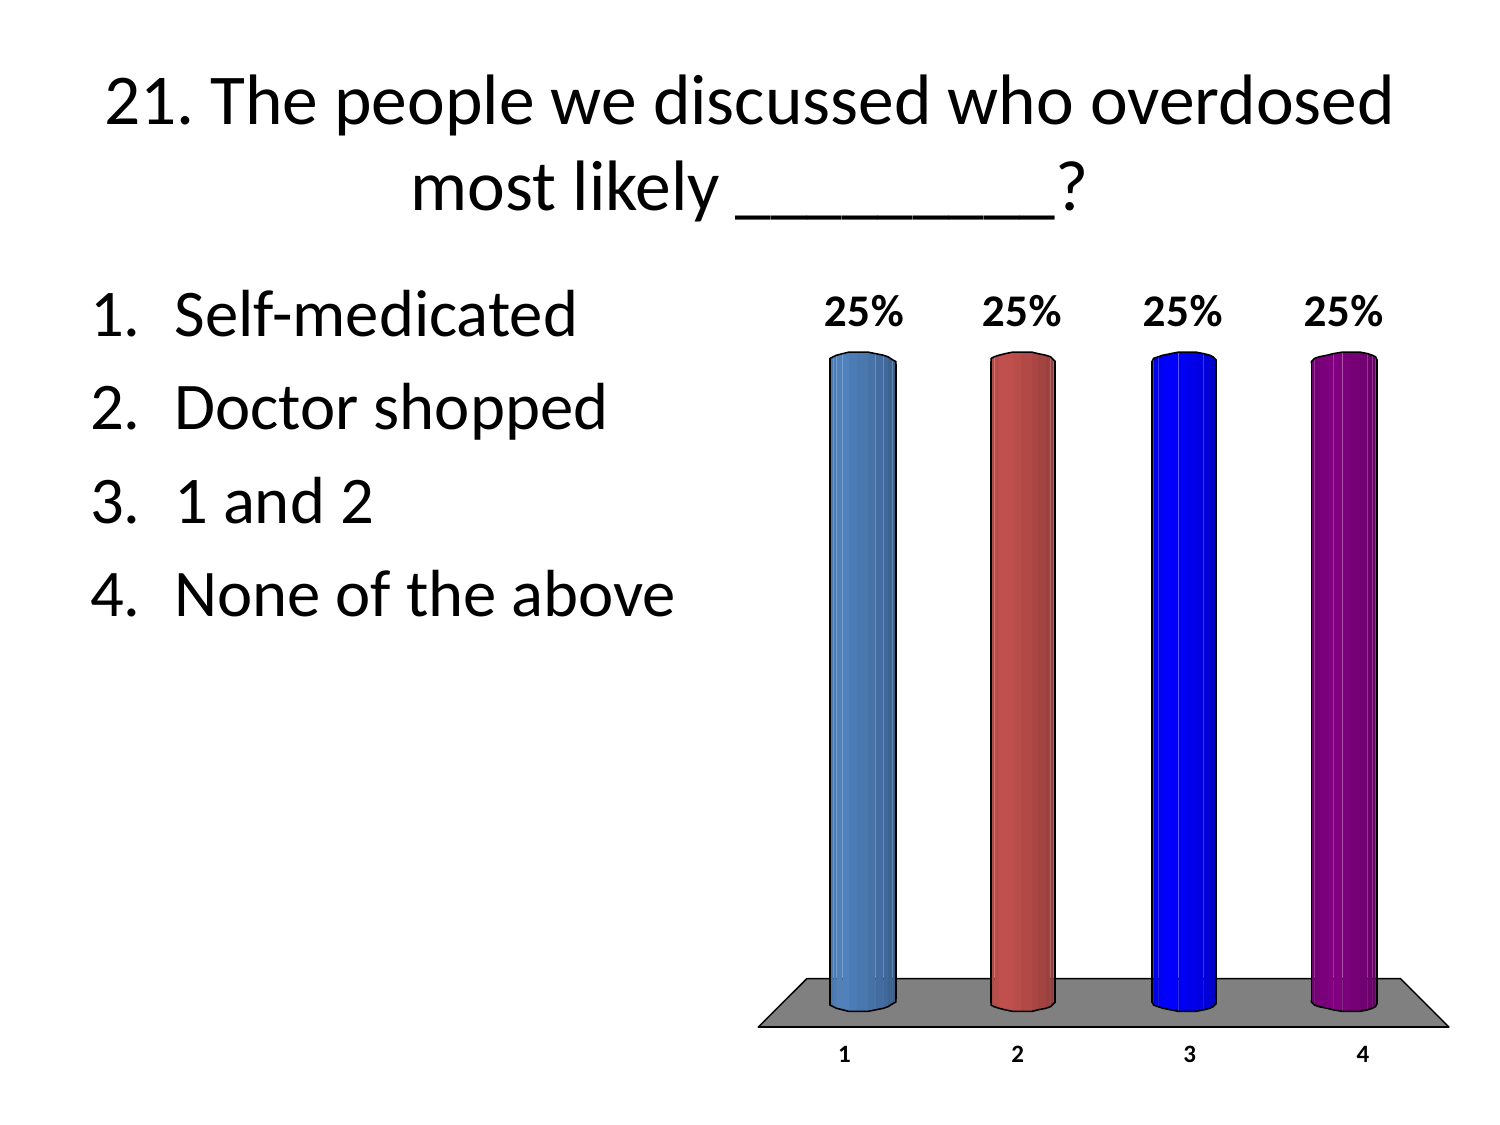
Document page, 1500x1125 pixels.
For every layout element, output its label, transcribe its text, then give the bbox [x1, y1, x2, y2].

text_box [739, 270, 1490, 1115]
title 21. The people we discussed who overdosed most likely _________? [75, 45, 1425, 233]
list Self-medicated Doctor shopped 1 and 2 None of the above [75, 262, 750, 1005]
